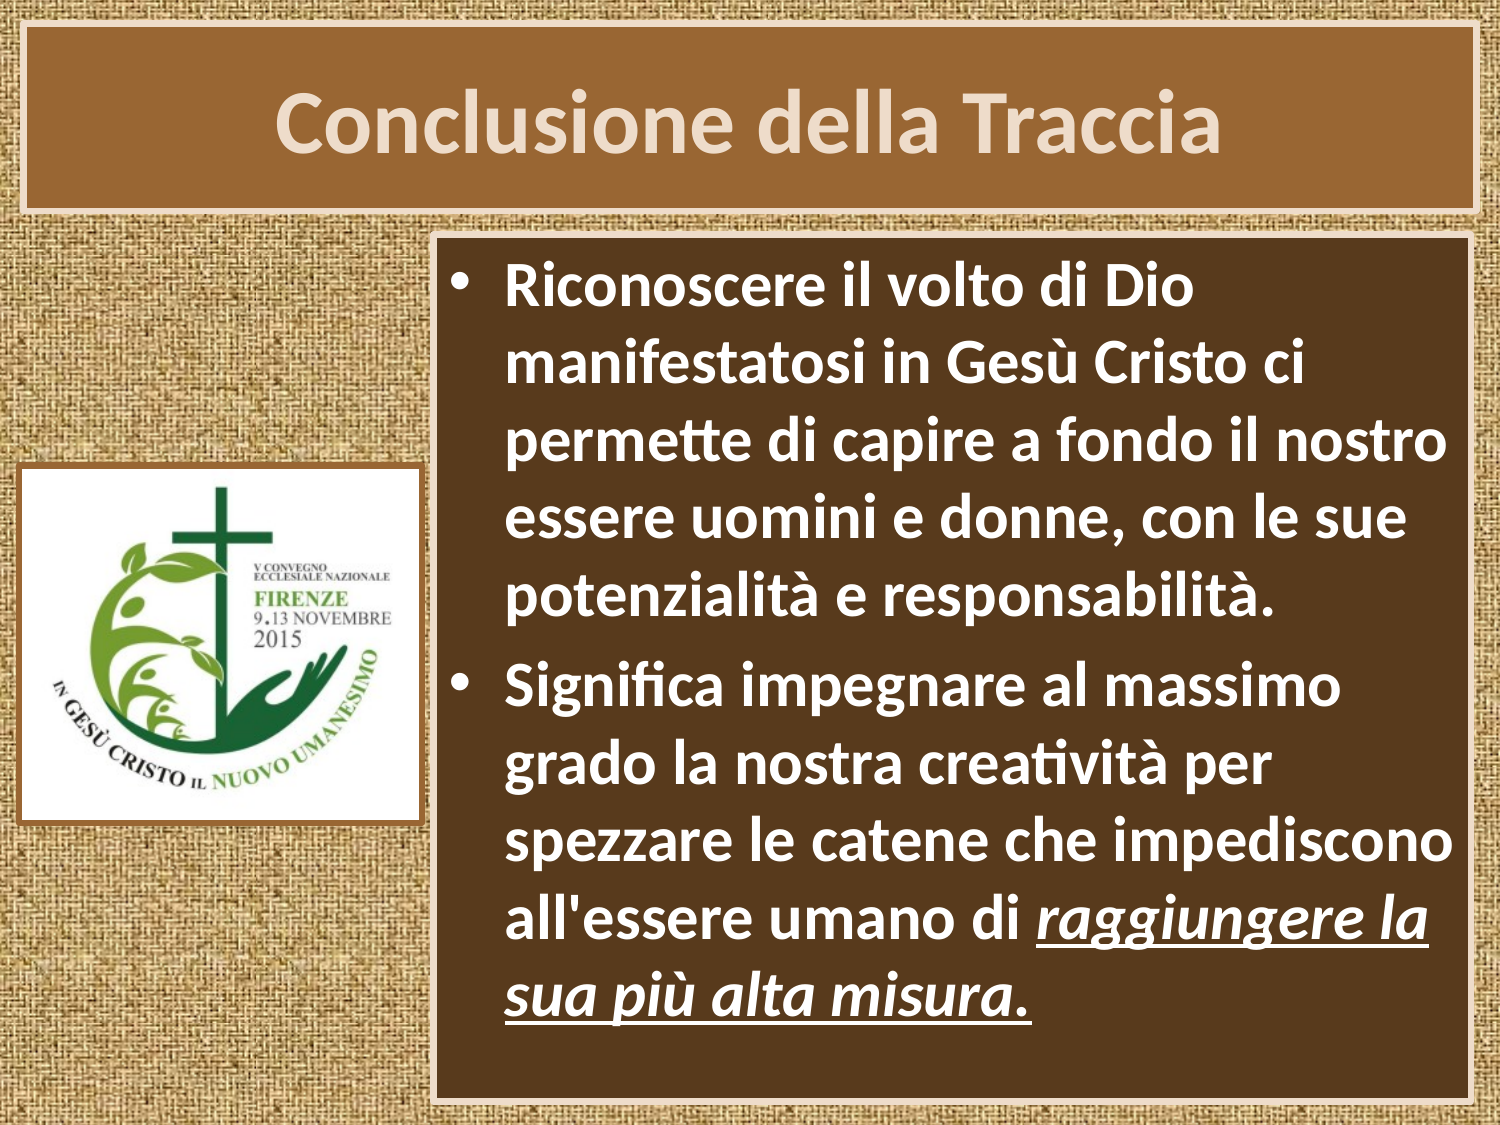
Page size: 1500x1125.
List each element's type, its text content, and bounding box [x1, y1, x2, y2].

list Riconoscere il volto di Dio manifestatosi in Gesù Cristo ci permette di capire a fondo il nostro essere uomini e donne, con le sue potenzialità e responsabilità. Significa impegnare al massimo grado la nostra creatività per spezzare le catene che impediscono all'essere umano di raggiungere la sua più alta misura. [433, 234, 1472, 1102]
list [21, 468, 420, 820]
picture [0, 0, 1500, 1125]
title Conclusione della Traccia [23, 23, 1477, 211]
